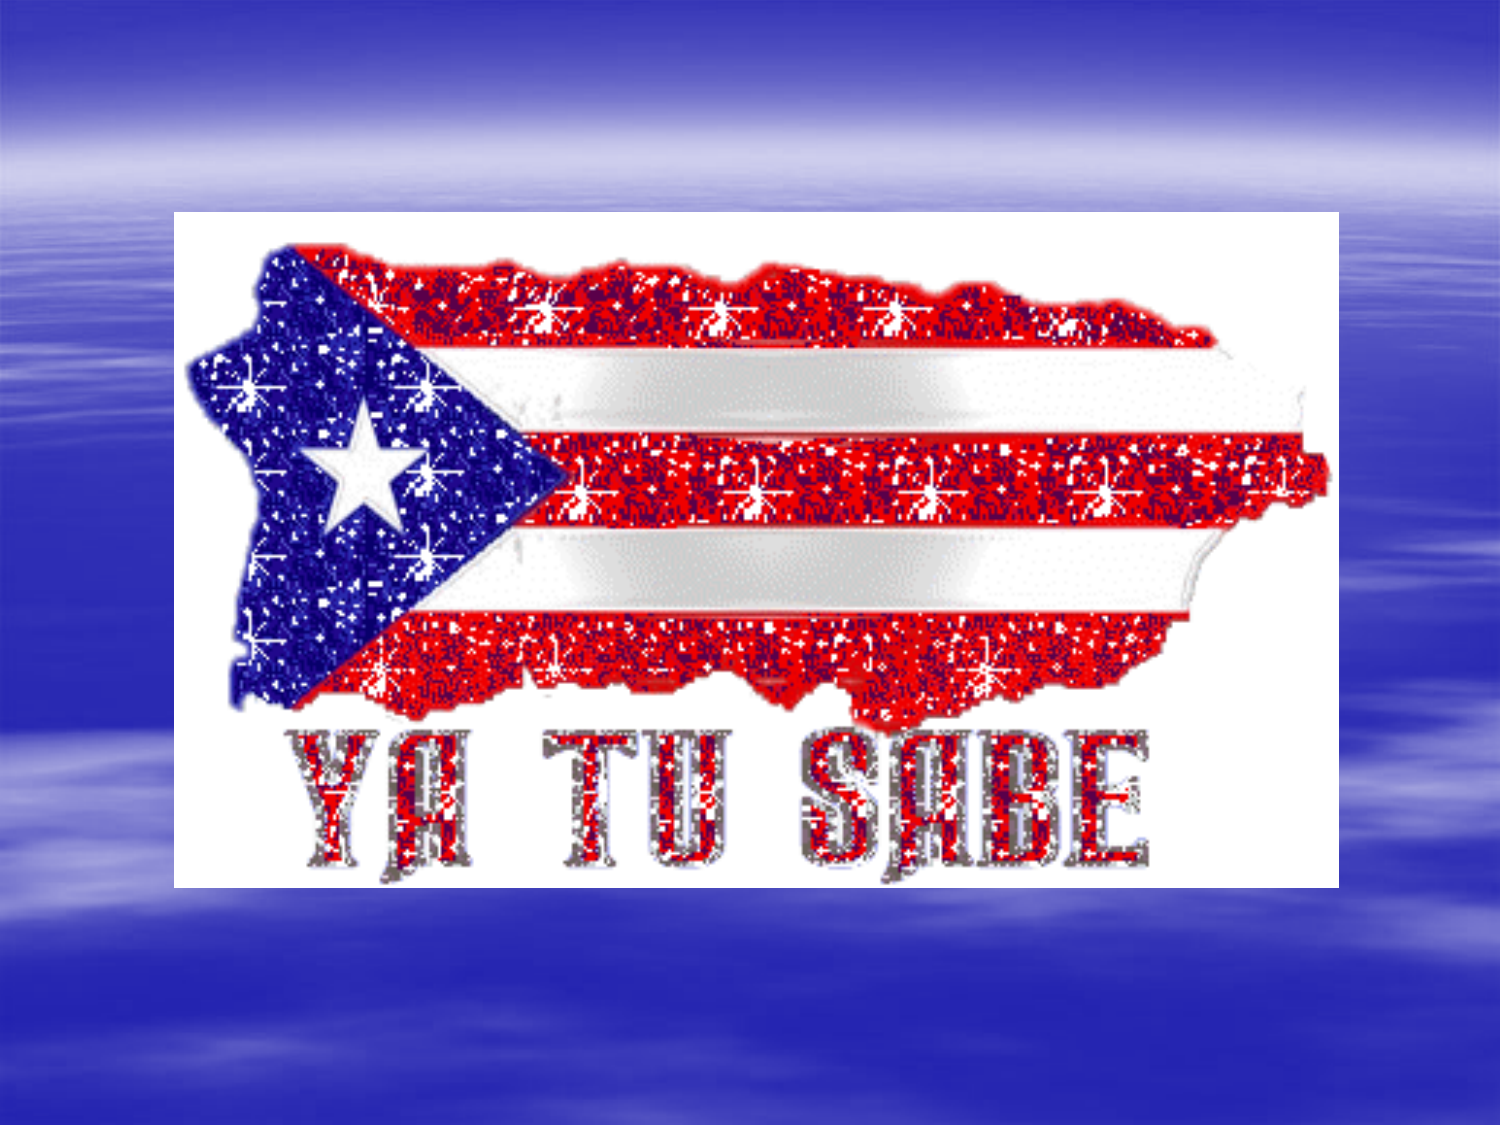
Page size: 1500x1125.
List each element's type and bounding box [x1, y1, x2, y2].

picture [174, 212, 1339, 888]
